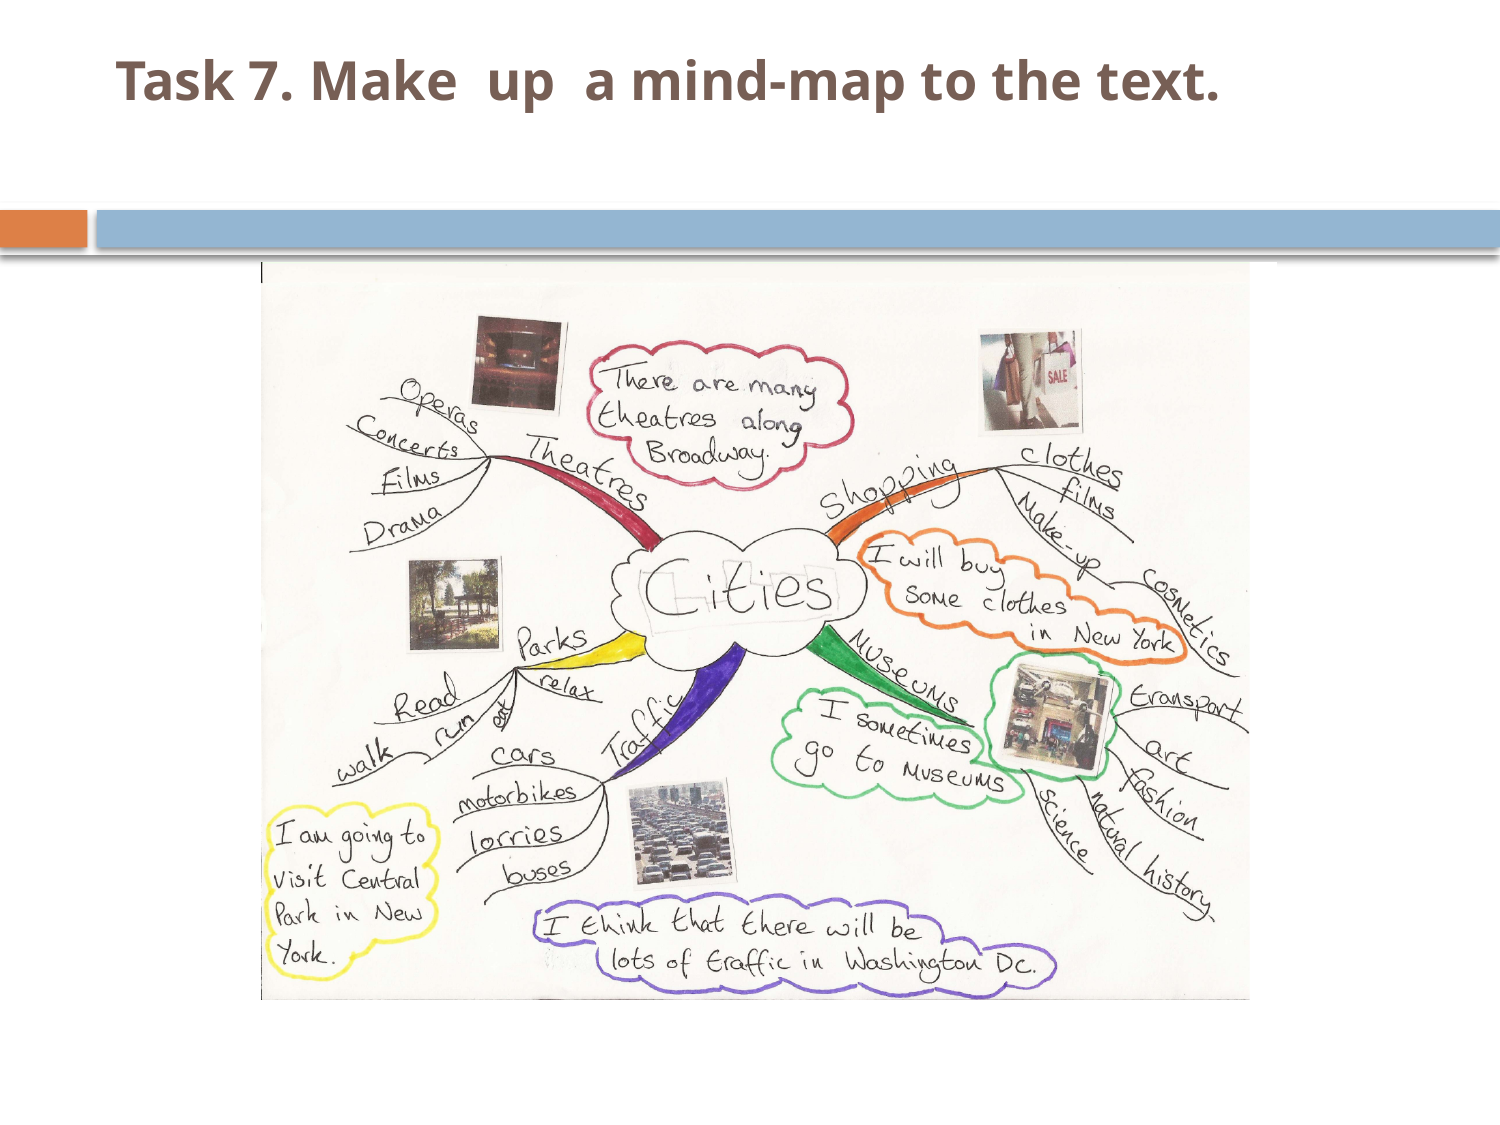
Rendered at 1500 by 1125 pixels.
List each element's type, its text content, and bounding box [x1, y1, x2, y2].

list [261, 262, 1277, 1001]
title Task 7. Make up a mind-map to the text. [100, 37, 1438, 200]
